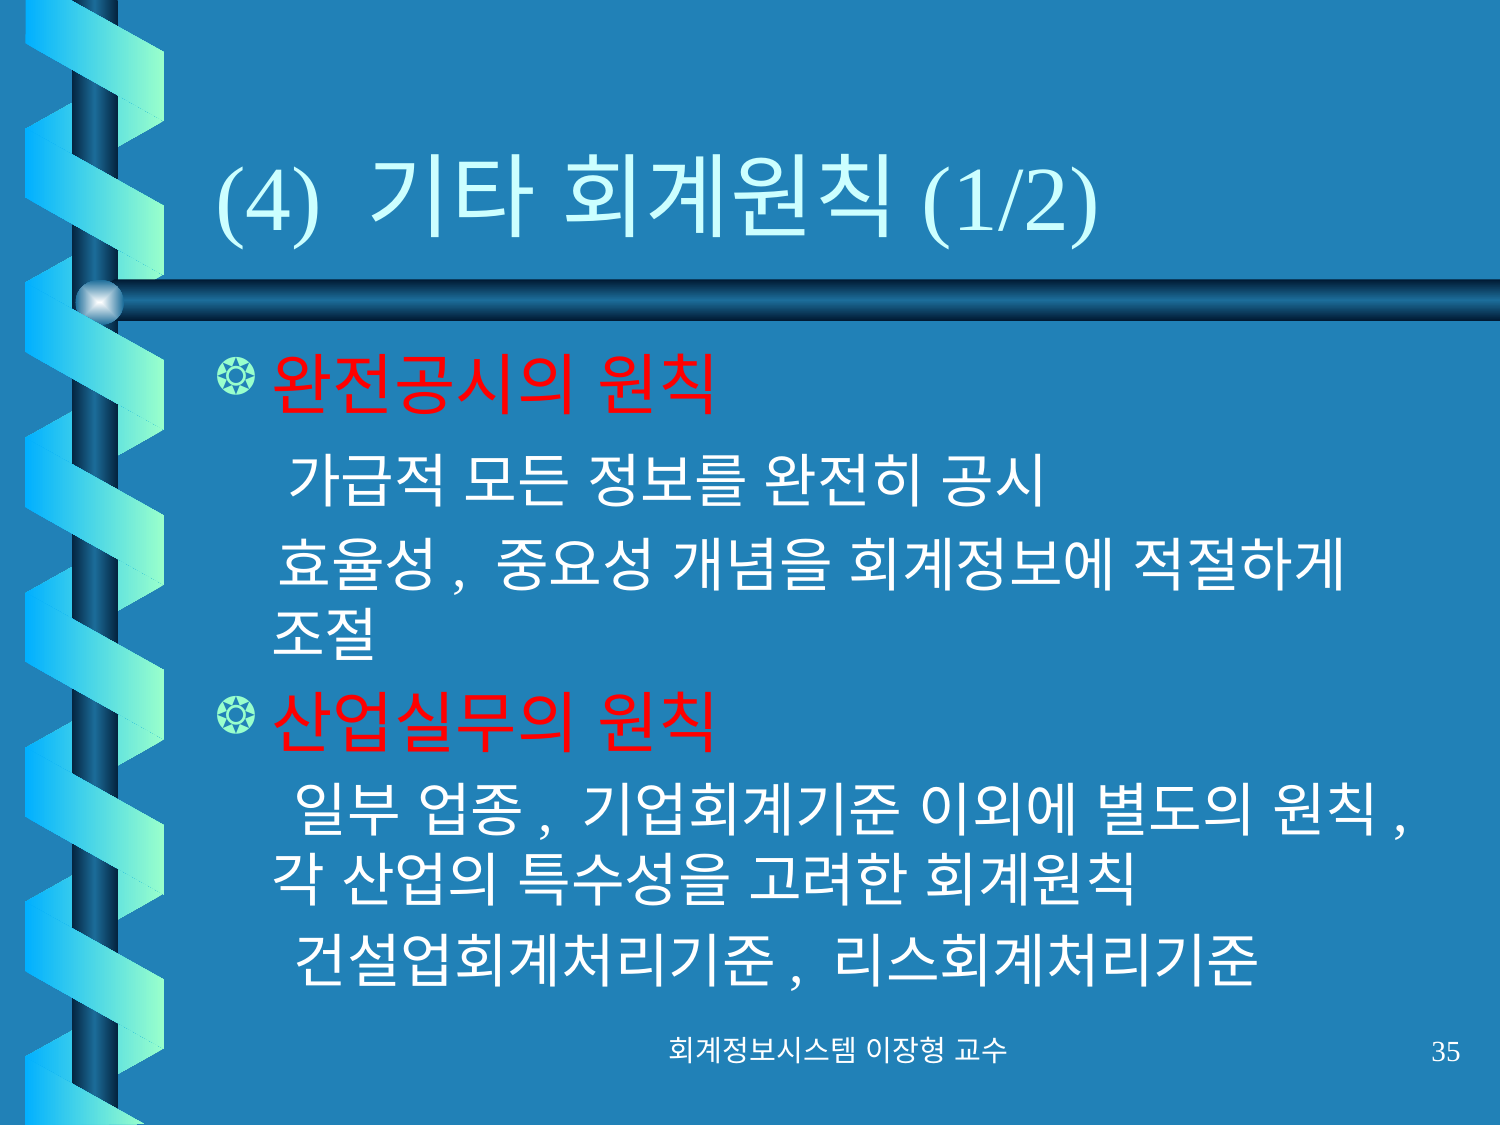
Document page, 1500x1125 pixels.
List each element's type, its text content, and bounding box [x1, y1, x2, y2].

footer 회계정보시스템 이장형 교수 [600, 1024, 1077, 1101]
title (4) 기타 회계원칙(1/2) [199, 68, 1476, 257]
list 완전공시의 원칙 가급적 모든 정보를 완전히 공시 효율성, 중요성 개념을 회계정보에 적절하게 조절 산업실무의 원칙 일부 업종, 기업회계기준 이외에 별도의 원칙, 각 산업의 특수성을 고려한 회계원칙 건설업회계처리기준, 리스회계처리기준 [199, 335, 1476, 1011]
slide_number 35 [1163, 1024, 1477, 1101]
